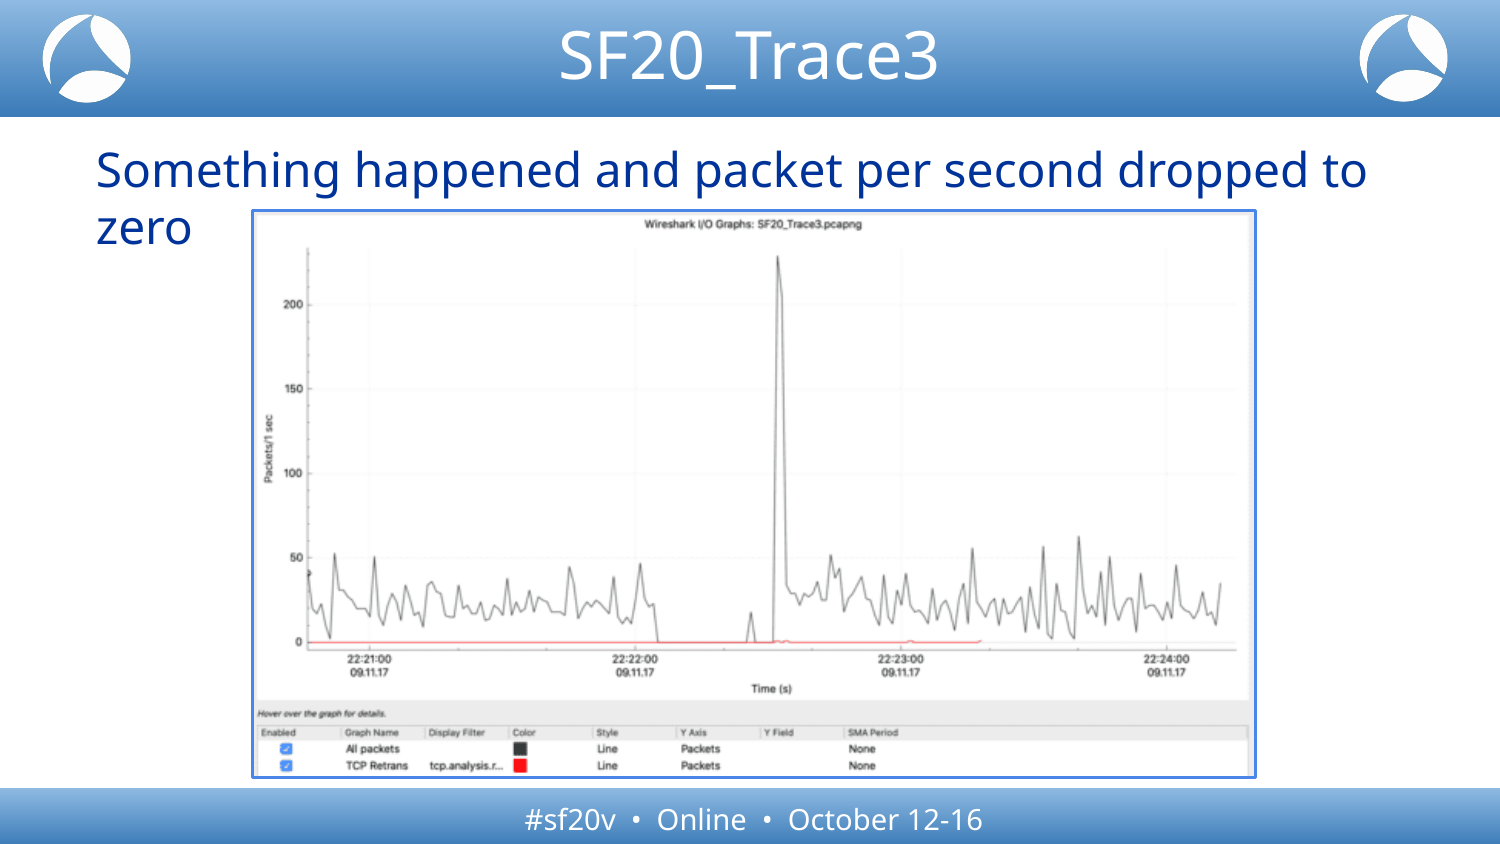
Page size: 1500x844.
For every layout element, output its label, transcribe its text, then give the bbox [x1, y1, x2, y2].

list Something happened and packet per second dropped to zero [80, 124, 1428, 764]
picture [42, 14, 131, 103]
title SF20_Trace3 [188, 0, 1312, 117]
picture [254, 211, 1255, 776]
picture [1359, 14, 1448, 102]
